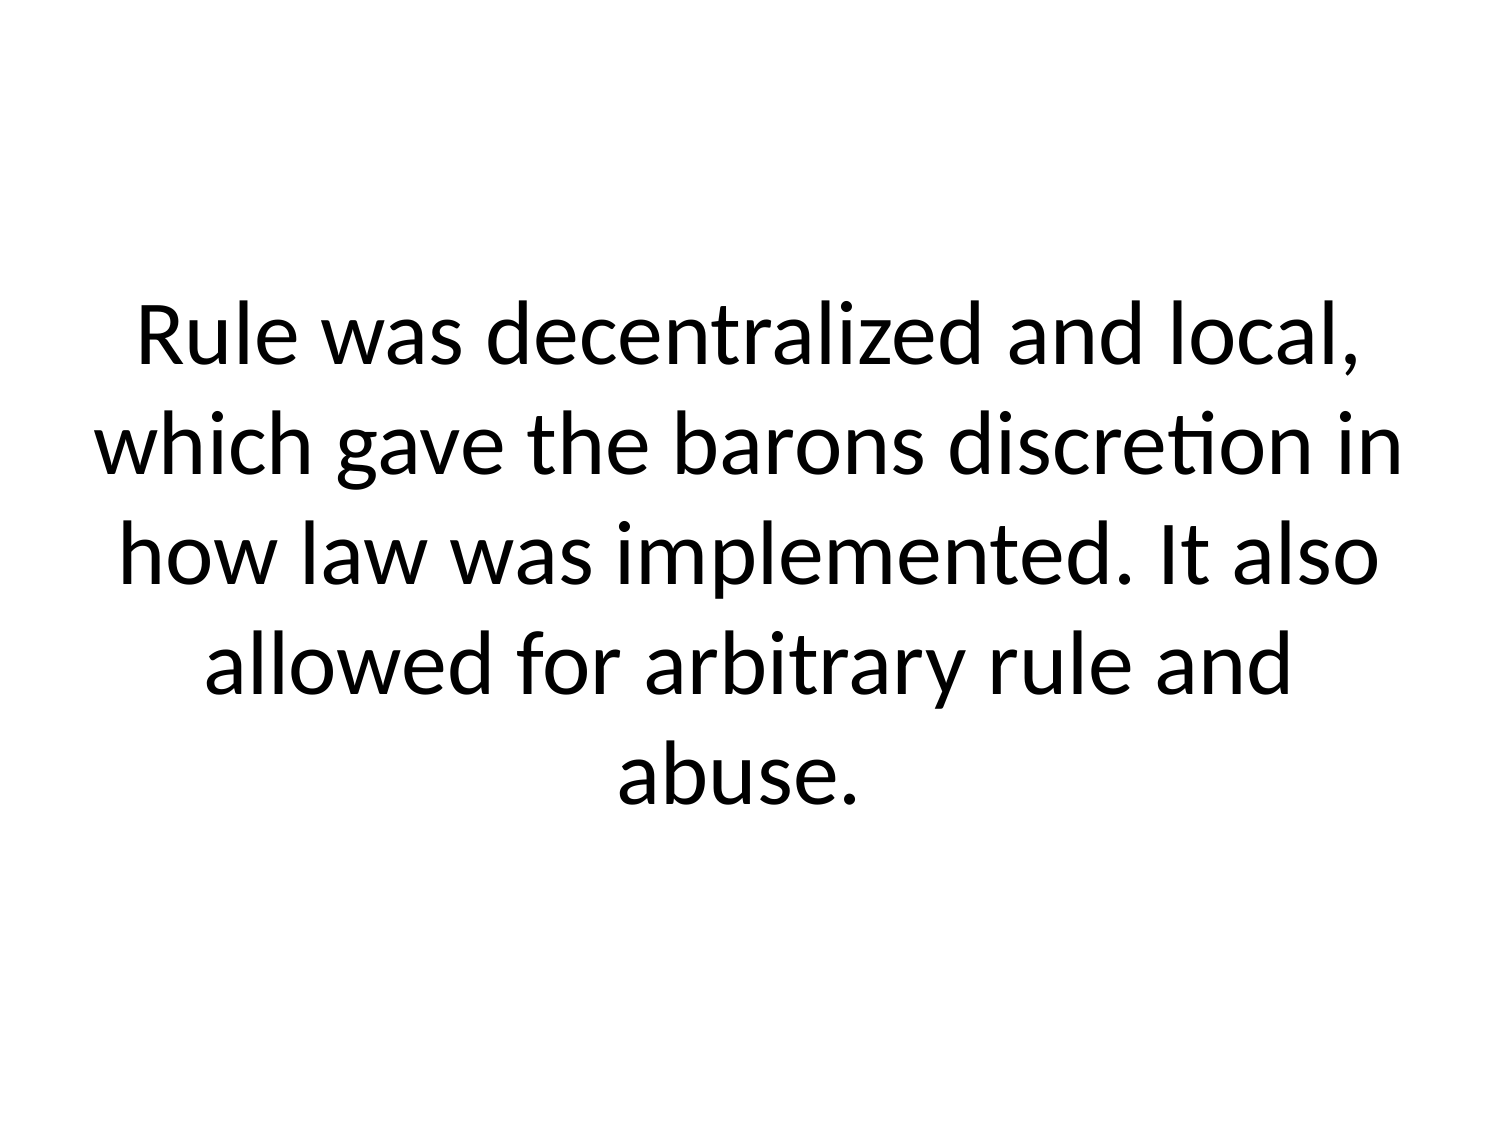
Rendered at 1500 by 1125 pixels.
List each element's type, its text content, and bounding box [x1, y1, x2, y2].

title Rule was decentralized and local, which gave the barons discretion in how law was implemented. It also allowed for arbitrary rule and abuse. [74, 44, 1426, 1051]
